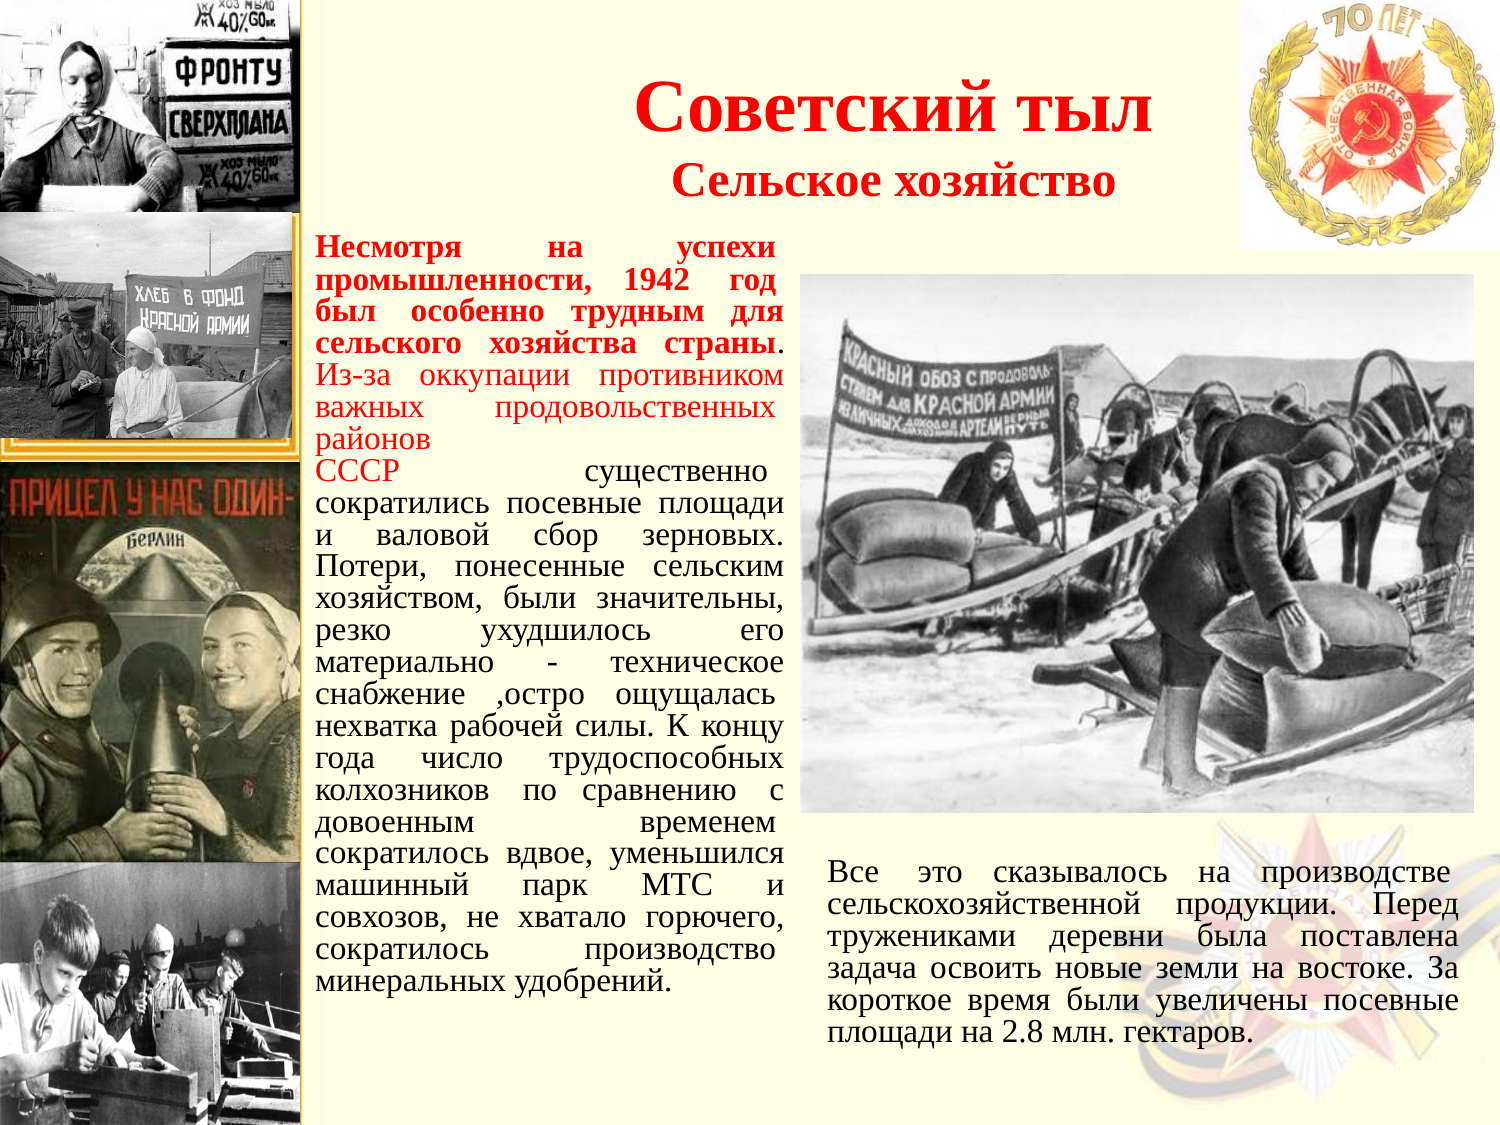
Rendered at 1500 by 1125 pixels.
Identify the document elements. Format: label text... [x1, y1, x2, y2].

text_box Все это сказывалось на производстве сельскохозяйственной продукции. Перед тружениками деревни была поставлена задача освоить новые земли на востоке. За короткое время были увеличены посевные площади на 2.8 млн. гектаров. [812, 849, 1475, 1056]
text_box Несмотря на успехи промышленности, 1942 год был особенно трудным для сельского хозяйства страны. Из-за оккупации противником важных продовольственных районов СССР существенно сократились посевные площади и валовой сбор зерновых. Потери, понесенные сельским хозяйством, были значительны, резко ухудшилось его материально - техническое снабжение ,остро ощущалась нехватка рабочей силы. К концу года число трудоспособных колхозников по сравнению с довоенным временем сократилось вдвое, уменьшился машинный парк МТС и совхозов, не хватало горючего, сократилось производство минеральных удобрений. [302, 224, 800, 1088]
picture [0, 0, 1500, 1125]
title Советский тыл Сельское хозяйство [337, 37, 1234, 226]
